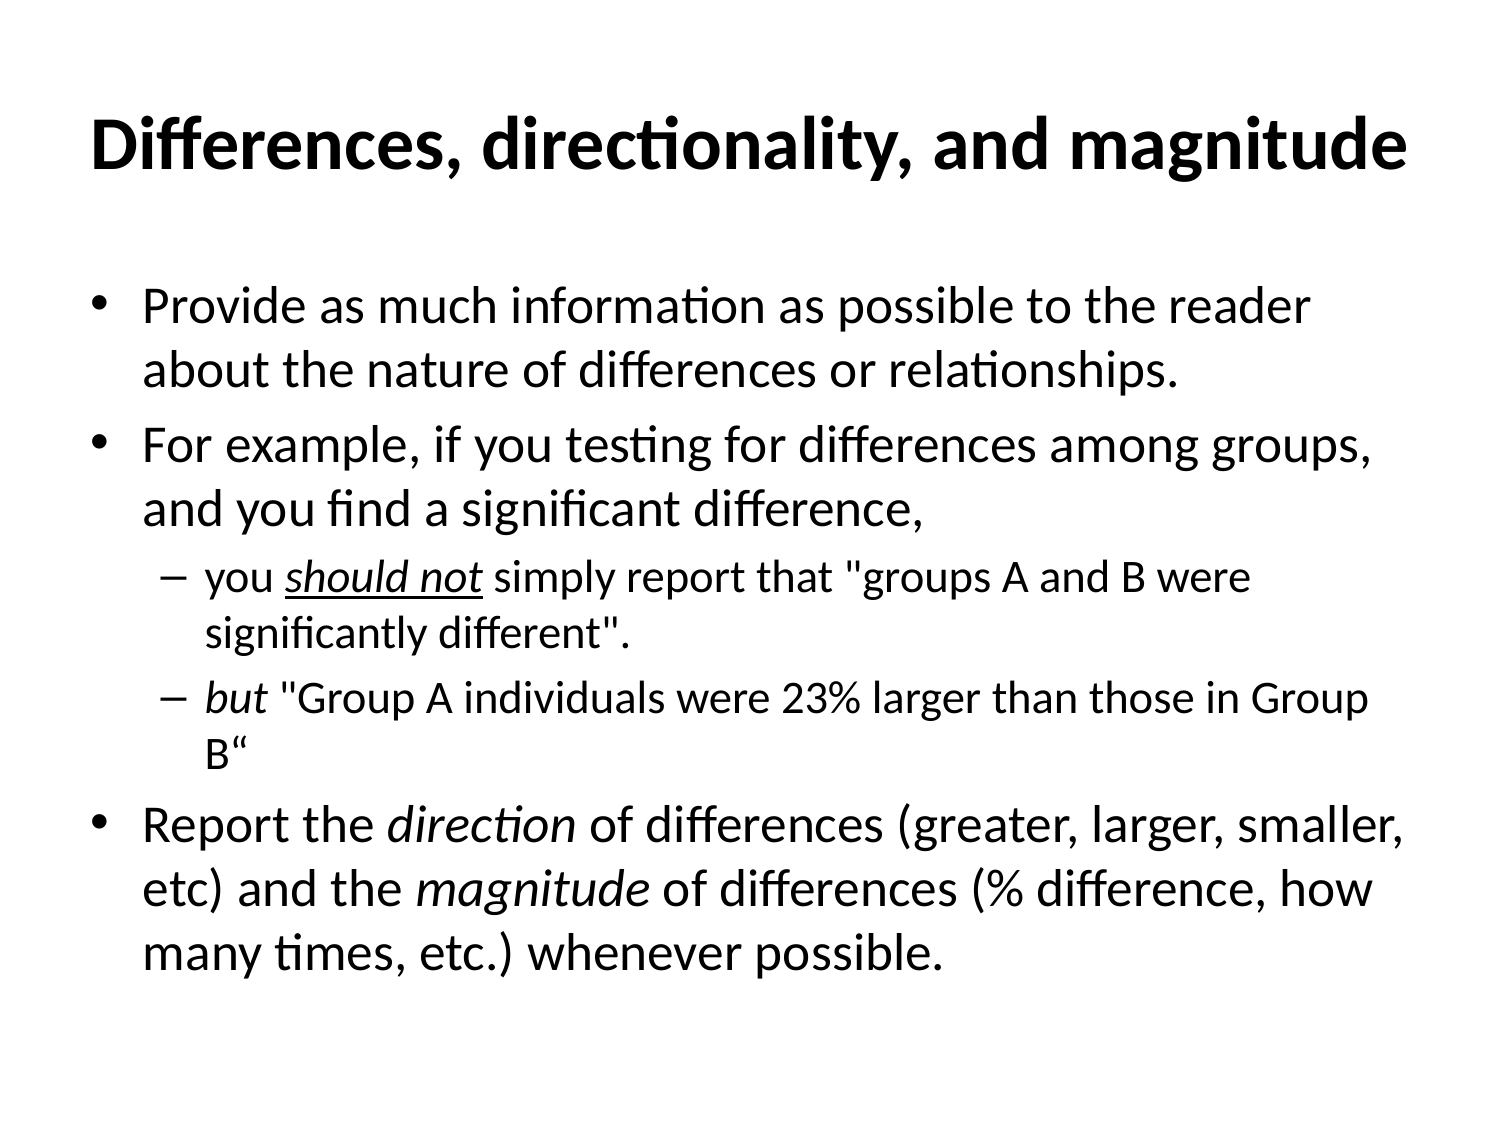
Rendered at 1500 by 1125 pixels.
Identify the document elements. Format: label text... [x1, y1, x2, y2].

list Provide as much information as possible to the reader about the nature of differences or relationships. For example, if you testing for differences among groups, and you find a significant difference, you should not simply report that "groups A and B were significantly different". but "Group A individuals were 23% larger than those in Group B“ Report the direction of differences (greater, larger, smaller, etc) and the magnitude of differences (% difference, how many times, etc.) whenever possible. [75, 262, 1425, 1005]
title Differences, directionality, and magnitude [75, 45, 1425, 233]
